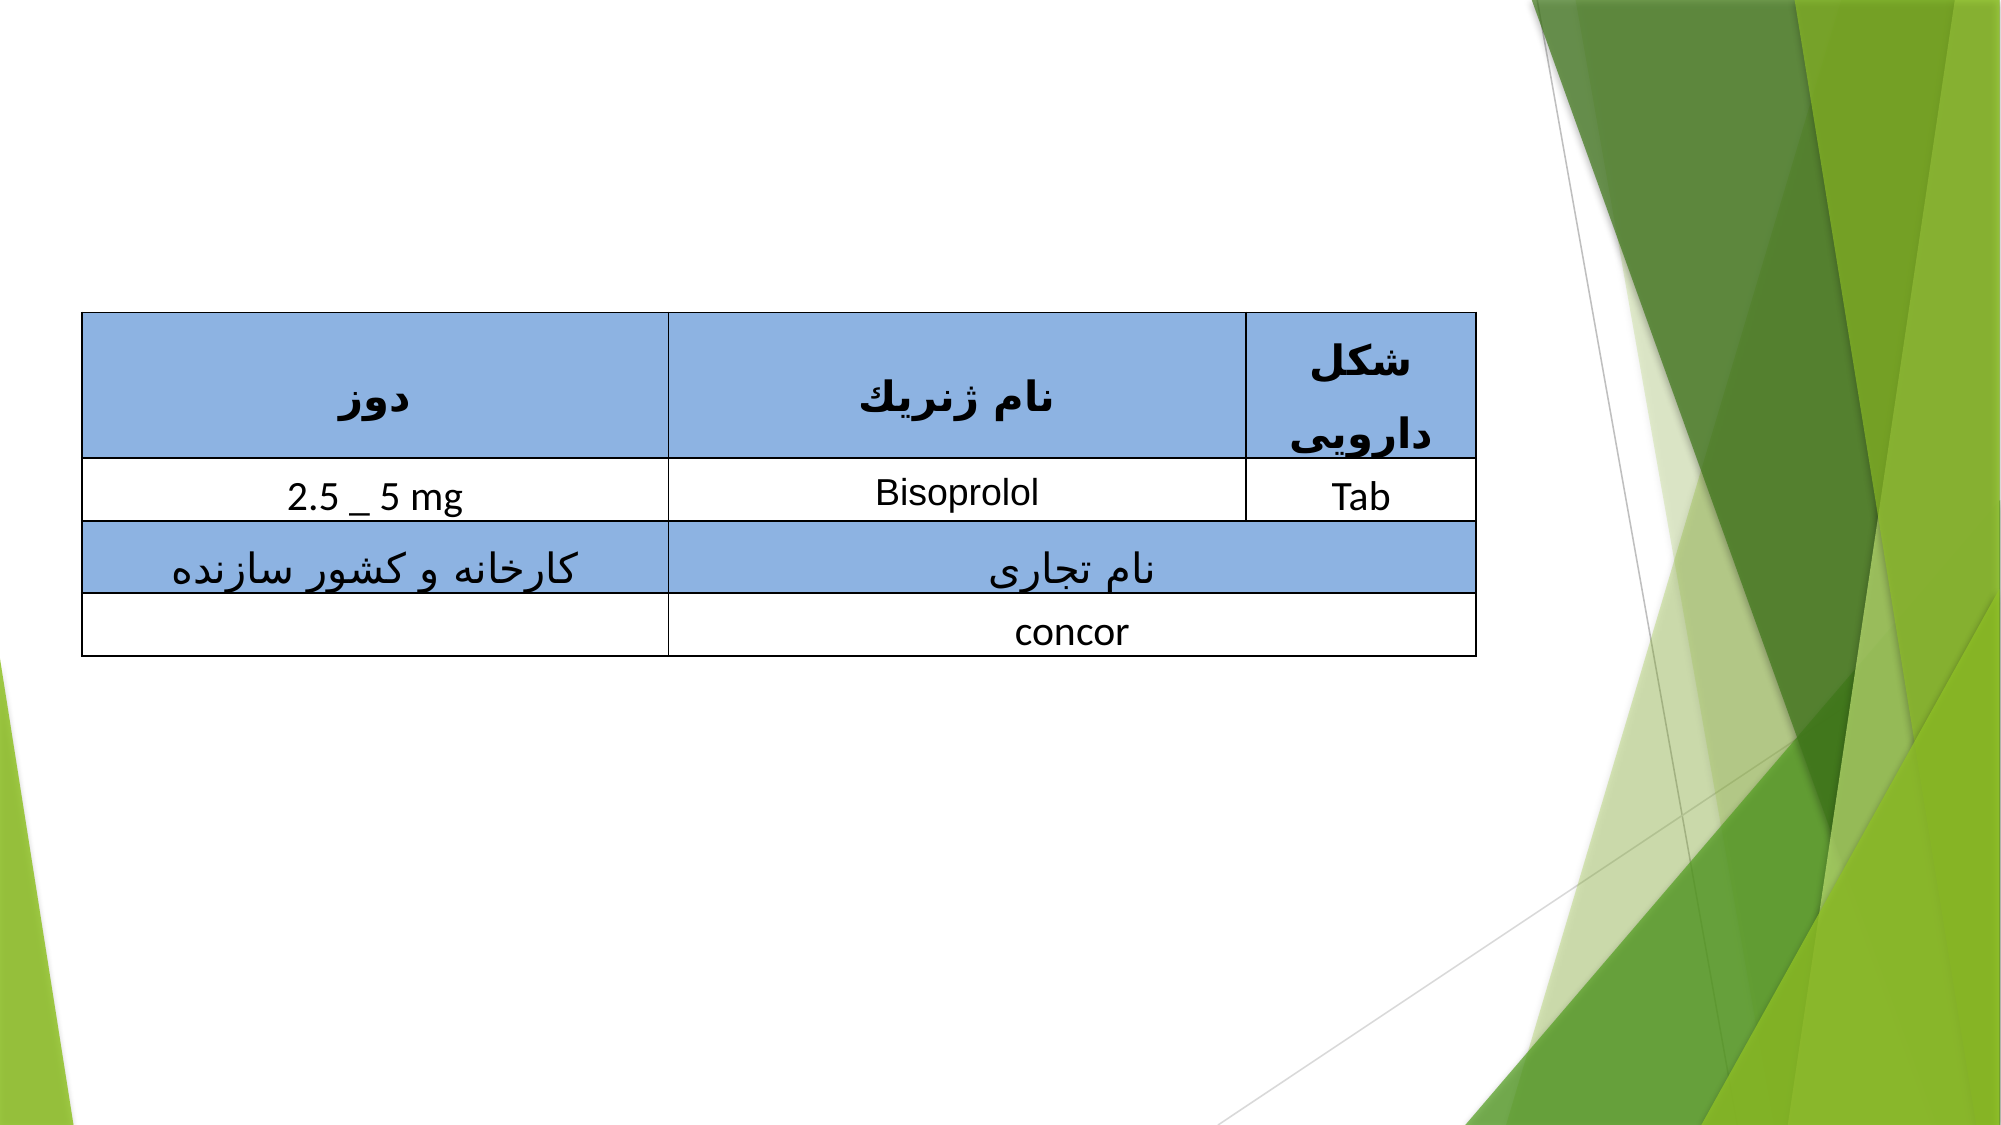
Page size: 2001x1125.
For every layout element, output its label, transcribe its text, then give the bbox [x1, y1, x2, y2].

table_cell Tab [1247, 459, 1475, 520]
table_cell کارخانه و کشور سازنده [83, 522, 668, 592]
table_cell نام تجاری [669, 522, 1475, 592]
table_cell [83, 594, 668, 655]
table_header نام ژنريك [669, 313, 1245, 457]
table_header دوز [83, 313, 668, 457]
table_header شکل دارویی [1247, 313, 1475, 457]
table_cell 2.5 _ 5 mg [83, 459, 668, 520]
table_cell concor [669, 594, 1475, 655]
table_cell Bisoprolol [669, 459, 1245, 520]
